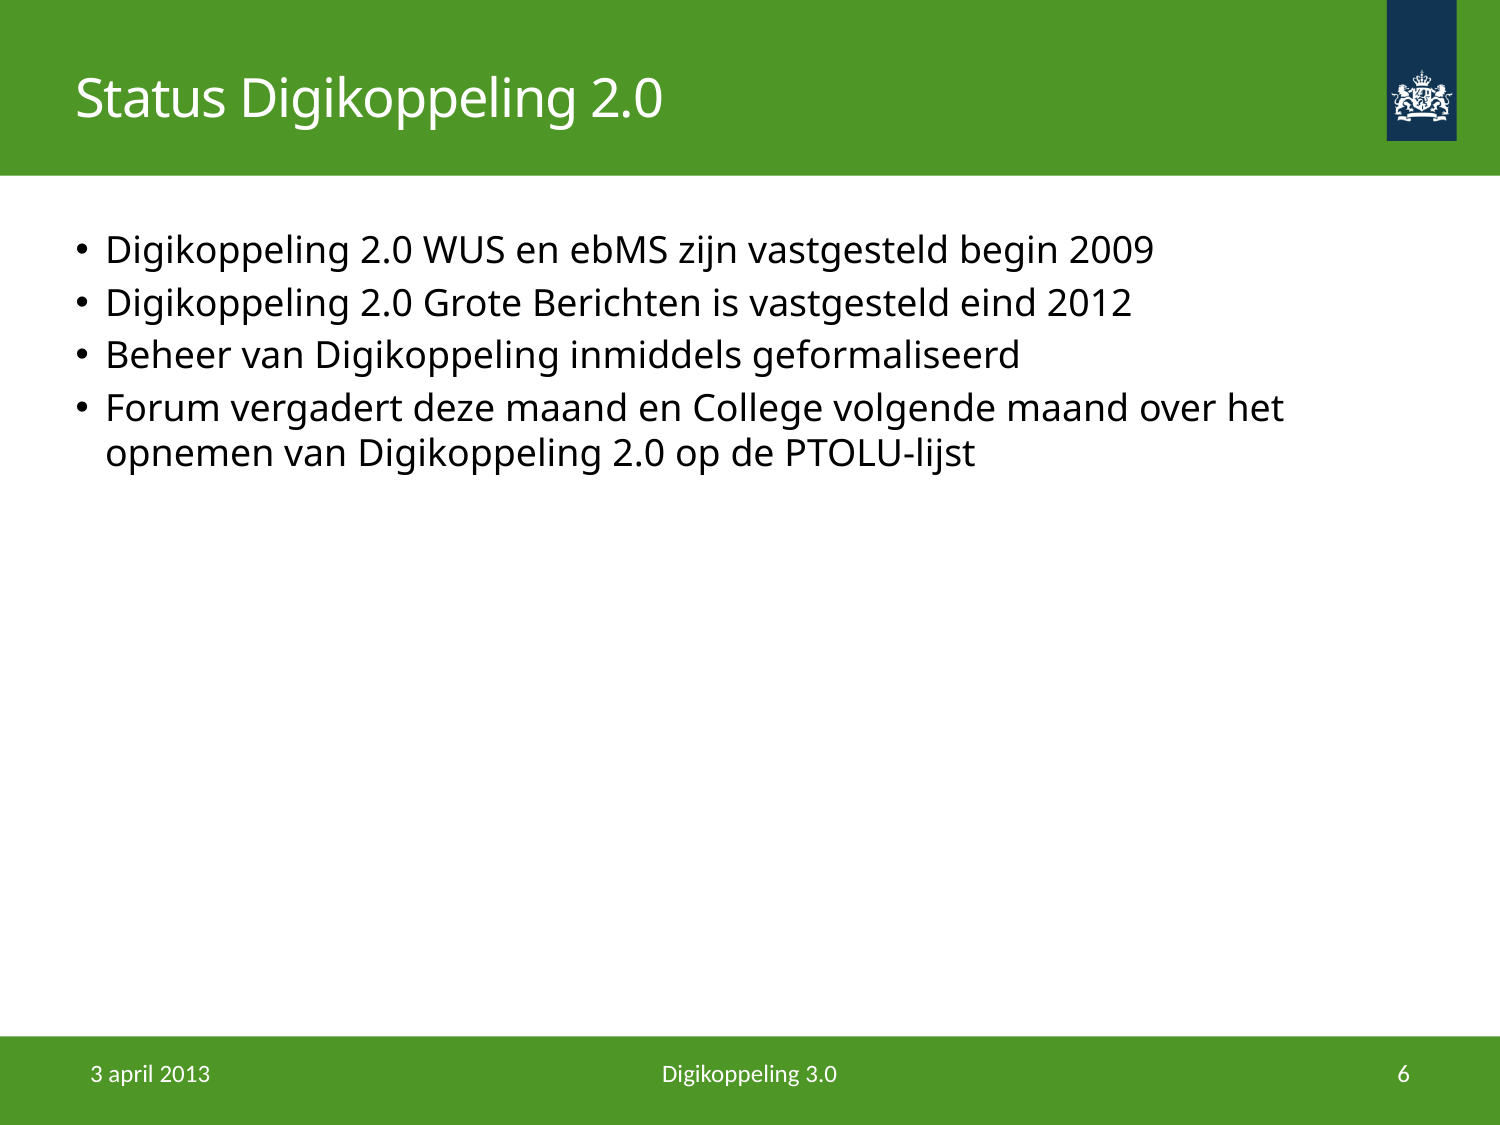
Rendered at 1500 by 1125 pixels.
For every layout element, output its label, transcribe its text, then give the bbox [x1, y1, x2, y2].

picture [671, 0, 1500, 141]
footer Digikoppeling 3.0 [512, 1042, 988, 1103]
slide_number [75, 1042, 425, 1103]
slide_number 6 [1074, 1042, 1425, 1103]
list Digikoppeling 2.0 WUS en ebMS zijn vastgesteld begin 2009 Digikoppeling 2.0 Grote Berichten is vastgesteld eind 2012 Beheer van Digikoppeling inmiddels geformaliseerd Forum vergadert deze maand en College volgende maand over het opnemen van Digikoppeling 2.0 op de PTOLU-lijst [60, 218, 1350, 997]
title Status Digikoppeling 2.0 [60, 49, 1348, 143]
